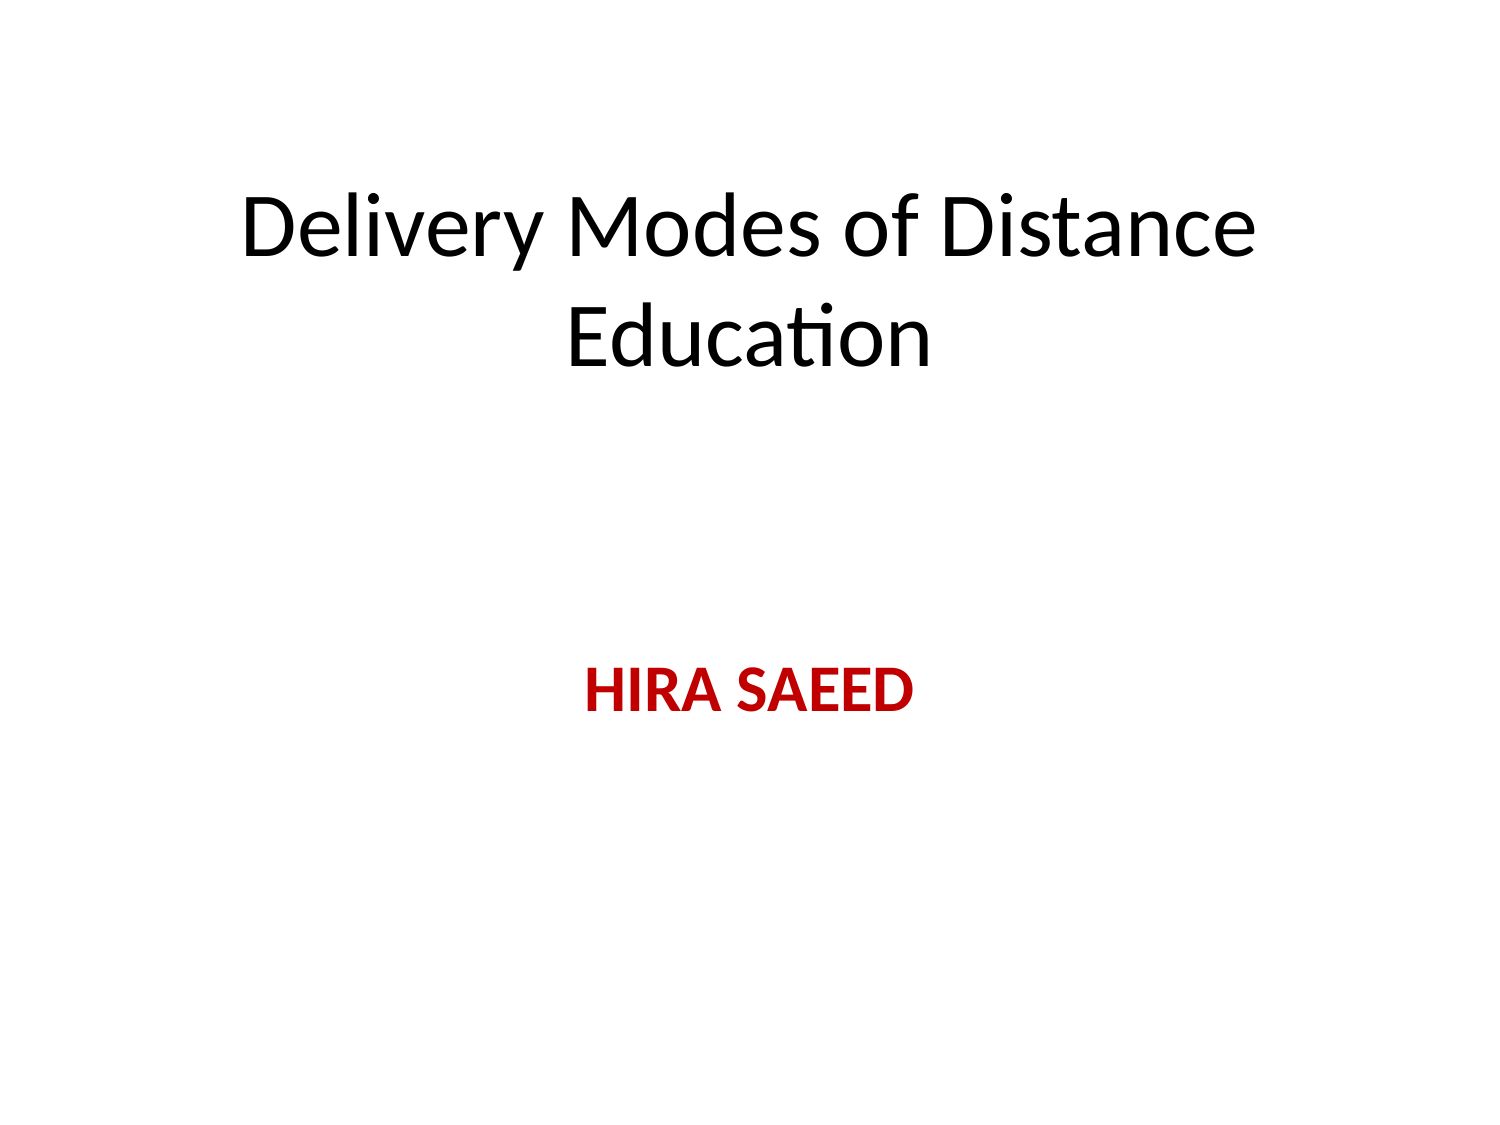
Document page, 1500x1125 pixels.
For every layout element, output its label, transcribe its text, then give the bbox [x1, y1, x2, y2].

title Delivery Modes of Distance Education [162, 87, 1338, 463]
subtitle HIRA SAEED [225, 637, 1275, 925]
